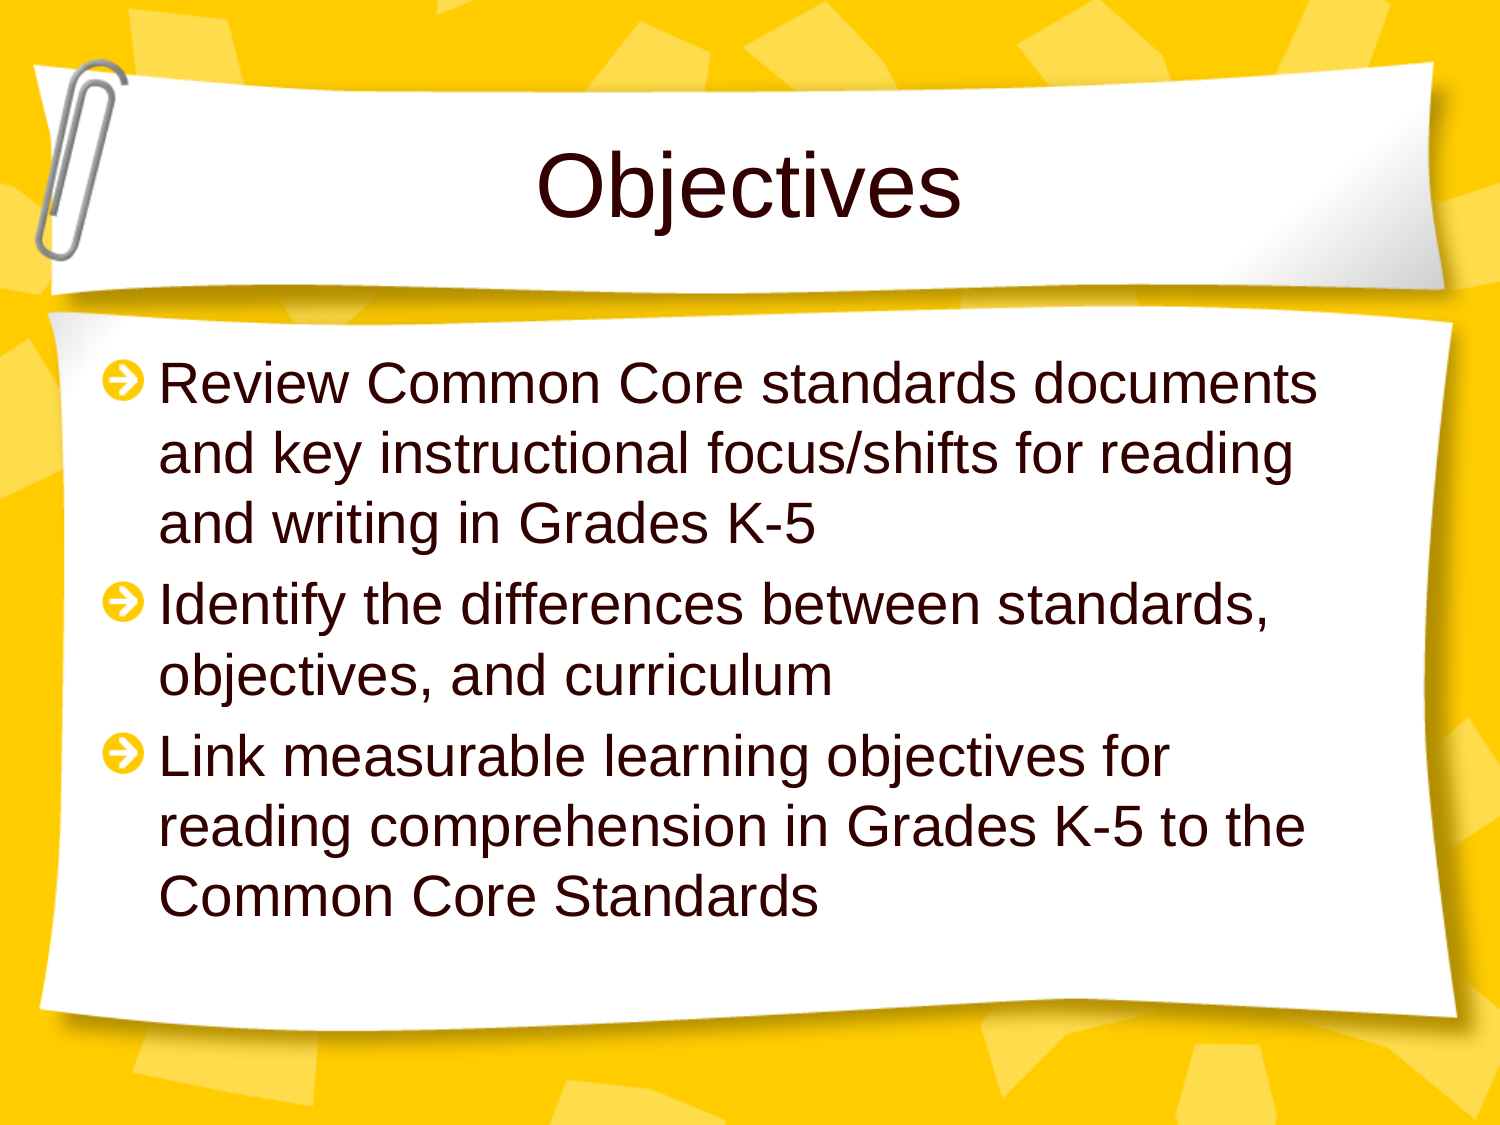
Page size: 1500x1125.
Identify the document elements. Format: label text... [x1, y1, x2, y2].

list Review Common Core standards documents and key instructional focus/shifts for reading and writing in Grades K-5 Identify the differences between standards, objectives, and curriculum Link measurable learning objectives for reading comprehension in Grades K-5 to the Common Core Standards [87, 337, 1363, 1013]
picture [0, 0, 1500, 1125]
title Objectives [112, 87, 1388, 276]
